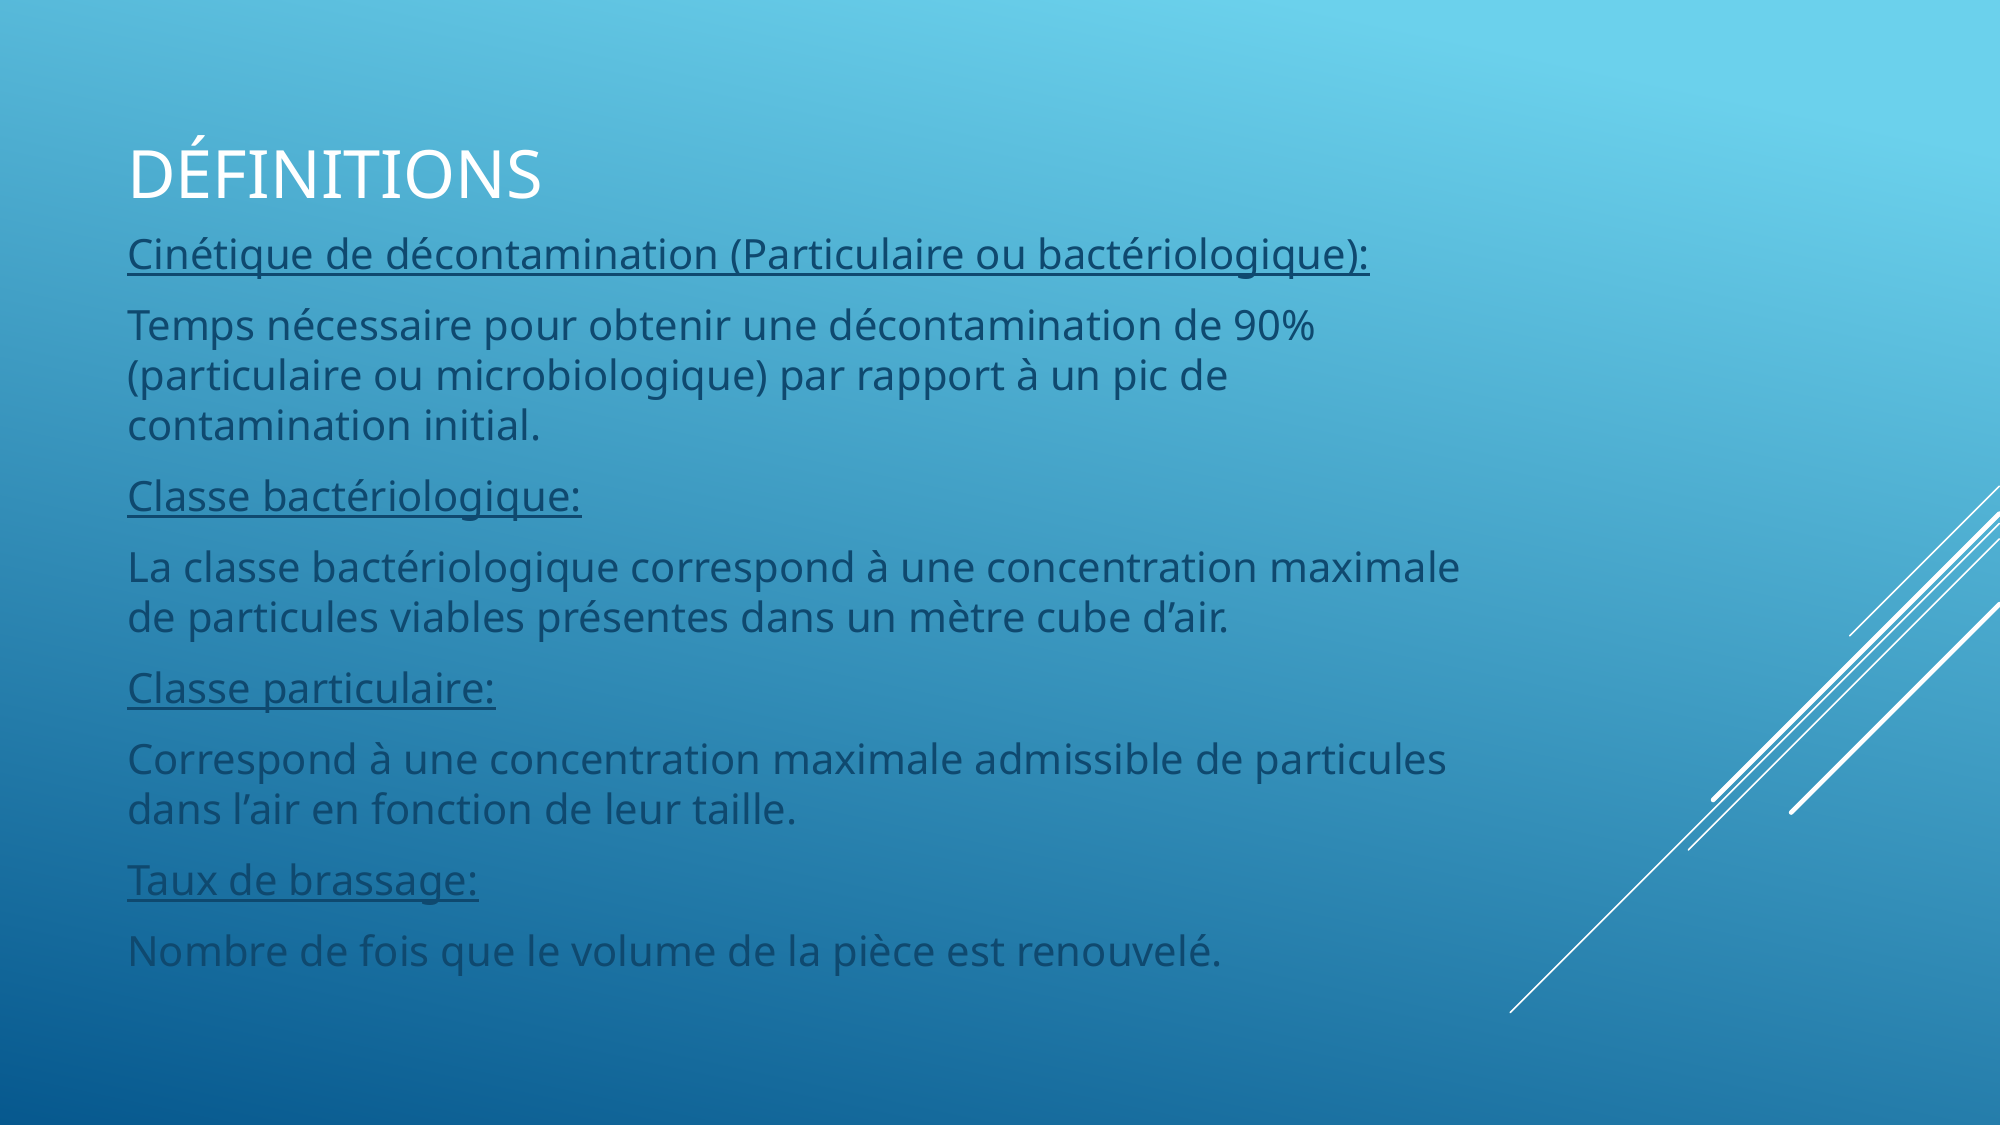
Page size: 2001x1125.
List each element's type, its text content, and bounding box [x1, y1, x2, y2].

list Cinétique de décontamination (Particulaire ou bactériologique): Temps nécessaire pour obtenir une décontamination de 90% (particulaire ou microbiologique) par rapport à un pic de contamination initial. Classe bactériologique: La classe bactériologique correspond à une concentration maximale de particules viables présentes dans un mètre cube d’air. Classe particulaire: Correspond à une concentration maximale admissible de particules dans l’air en fonction de leur taille. Taux de brassage: Nombre de fois que le volume de la pièce est renouvelé. [112, 220, 1513, 984]
title Définitions [112, 112, 1763, 232]
